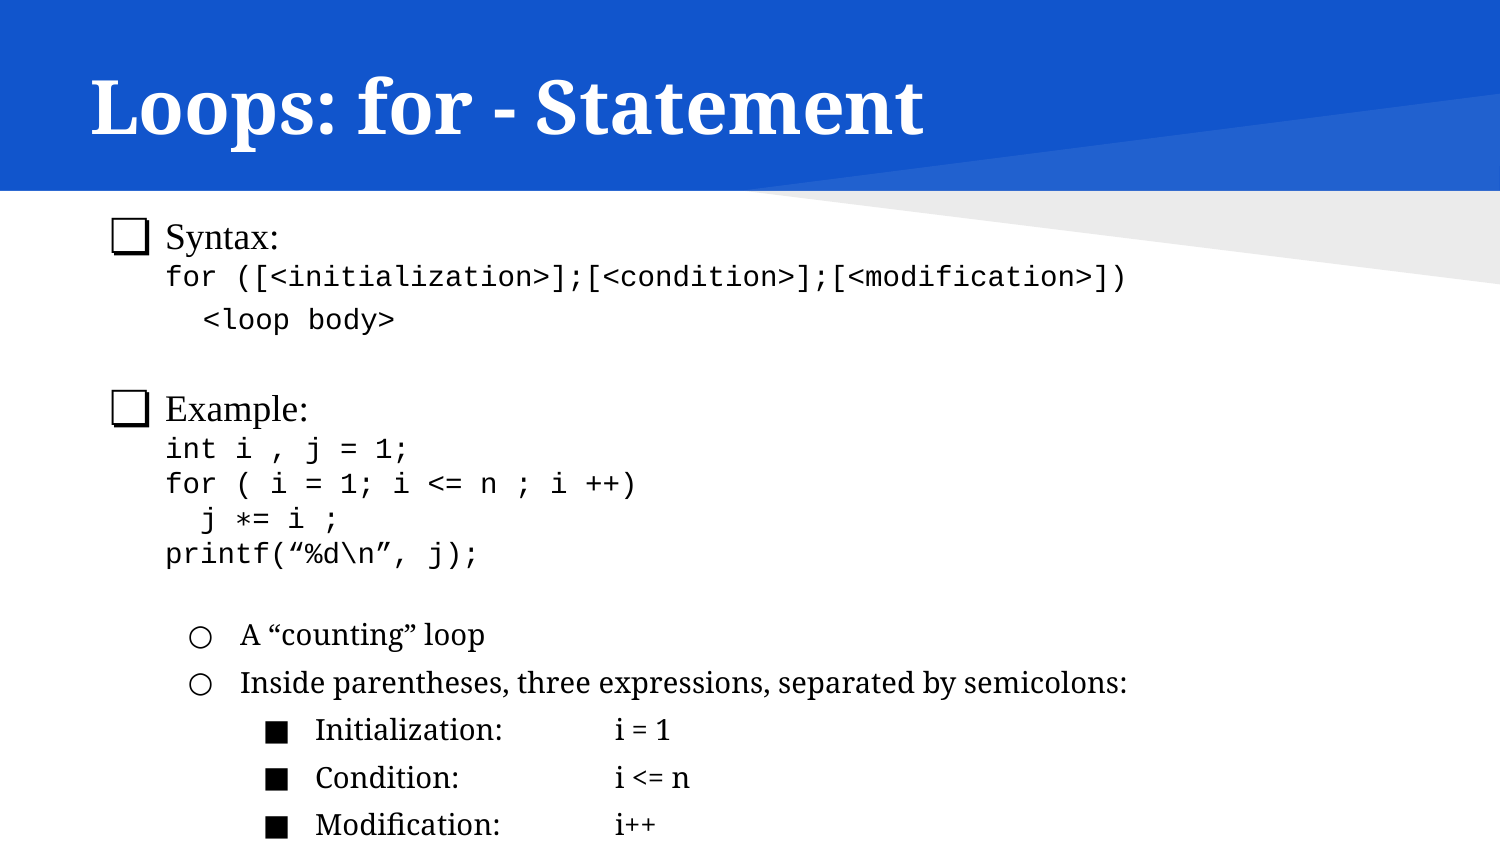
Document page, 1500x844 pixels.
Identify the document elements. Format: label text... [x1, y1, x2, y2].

title Loops: for - Statement [75, 33, 1425, 175]
list Syntax: for ([<initialization>];[<condition>];[<modification>]) <loop body> Example: int i , j = 1; for ( i = 1; i <= n ; i ++) j ∗= i ; printf(“%d\n”, j); A “counting” loop Inside parentheses, three expressions, separated by semicolons: Initialization: i = 1 Condition: i <= n Modification: i++ [75, 196, 1425, 808]
